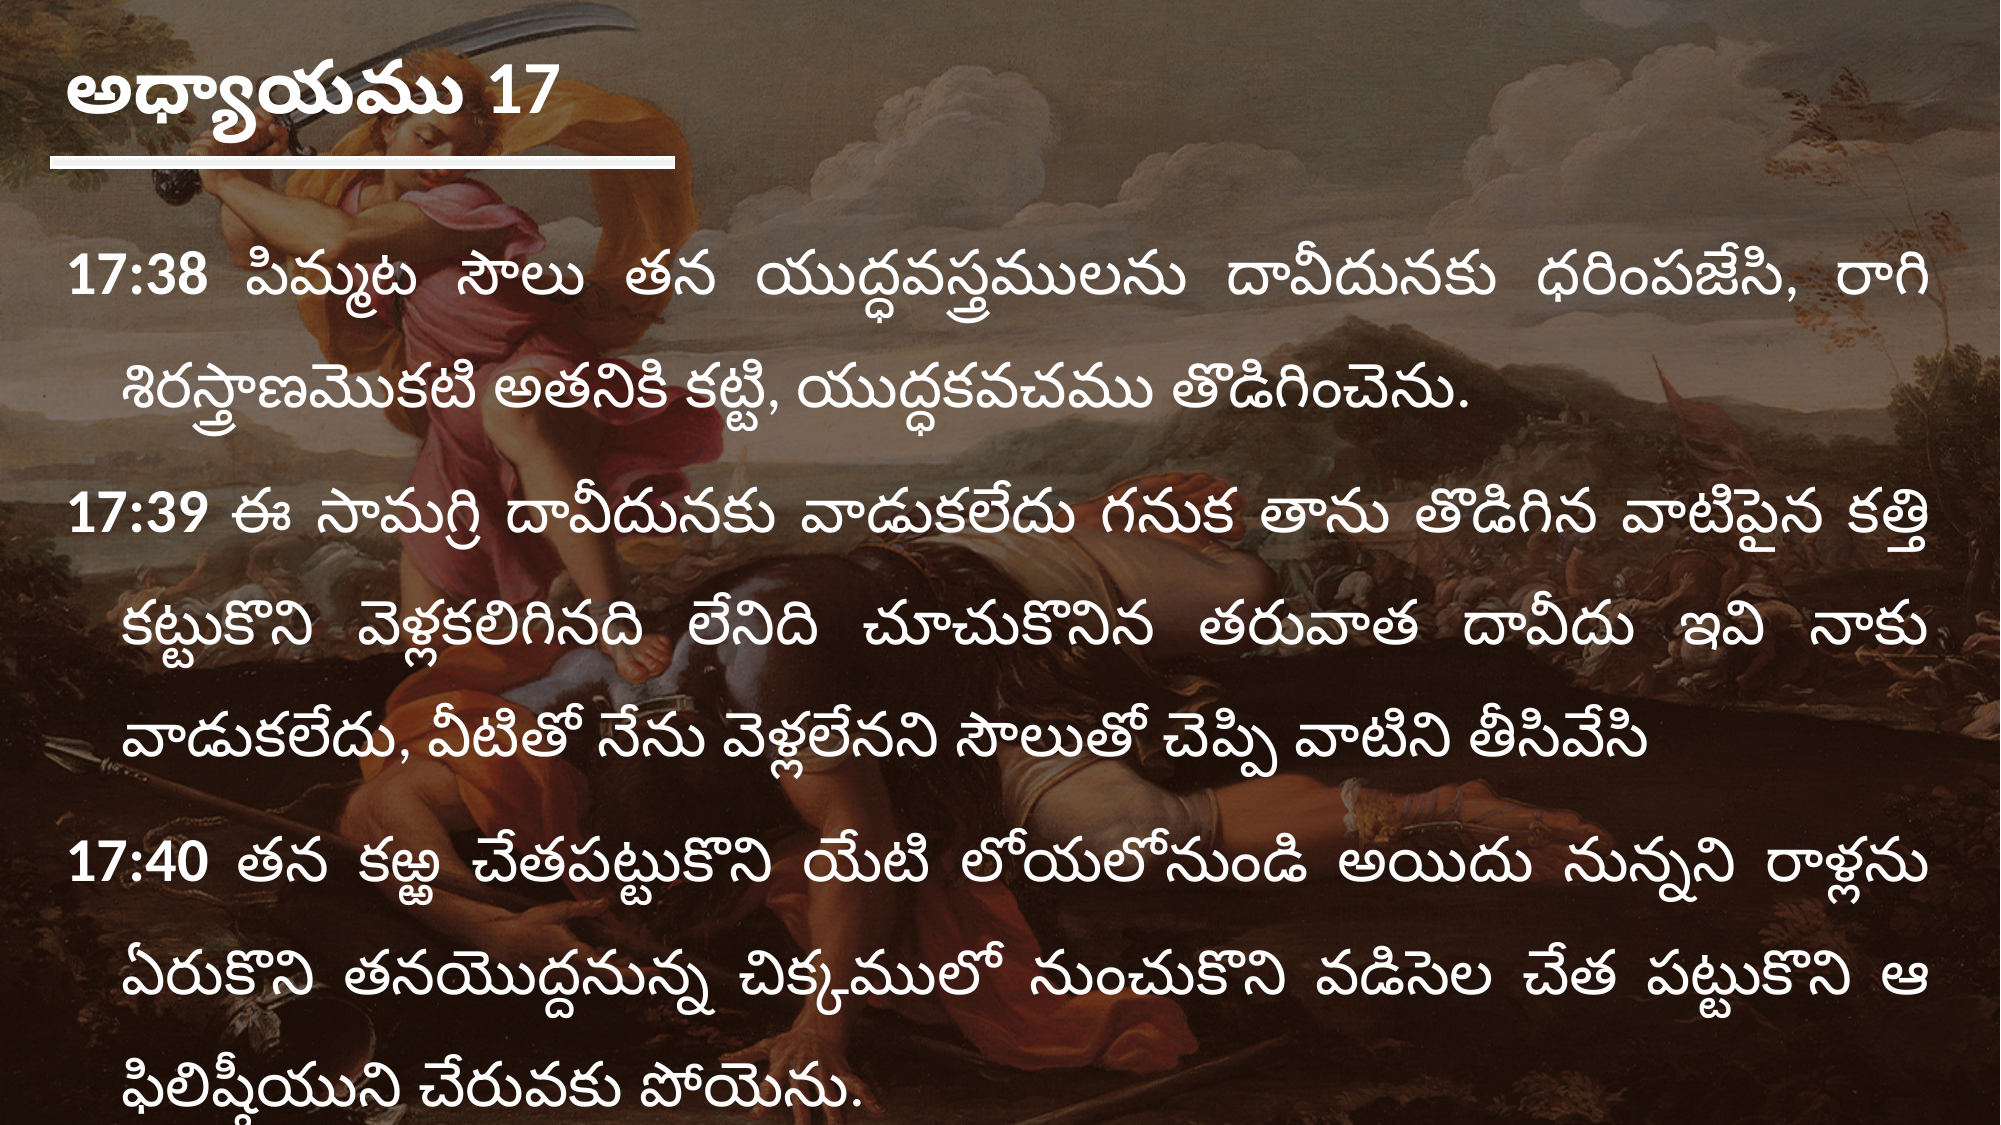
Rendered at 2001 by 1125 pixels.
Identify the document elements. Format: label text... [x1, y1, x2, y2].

picture [0, 0, 2000, 1125]
title అధ్యాయము 17 [50, 0, 1925, 167]
list 17:38 పిమ్మట సౌలు తన యుద్ధవస్త్రములను దావీదునకు ధరింపజేసి, రాగి శిరస్త్రాణమొకటి అతనికి కట్టి, యుద్ధకవచము తొడిగించెను. 17:39 ఈ సామగ్రి దావీదునకు వాడుకలేదు గనుక తాను తొడిగిన వాటిపైన కత్తి కట్టుకొని వెళ్లకలిగినది లేనిది చూచుకొనిన తరువాత దావీదు ఇవి నాకు వాడుకలేదు, వీటితో నేను వెళ్లలేనని సౌలుతో చెప్పి వాటిని తీసివేసి 17:40 తన కఱ్ఱ చేతపట్టుకొని యేటి లోయలోనుండి అయిదు నున్నని రాళ్లను ఏరుకొని తనయొద్దనున్న చిక్కములో నుంచుకొని వడిసెల చేత పట్టుకొని ఆ ఫిలిష్తీయుని చేరువకు పోయెను. [50, 187, 1946, 1063]
